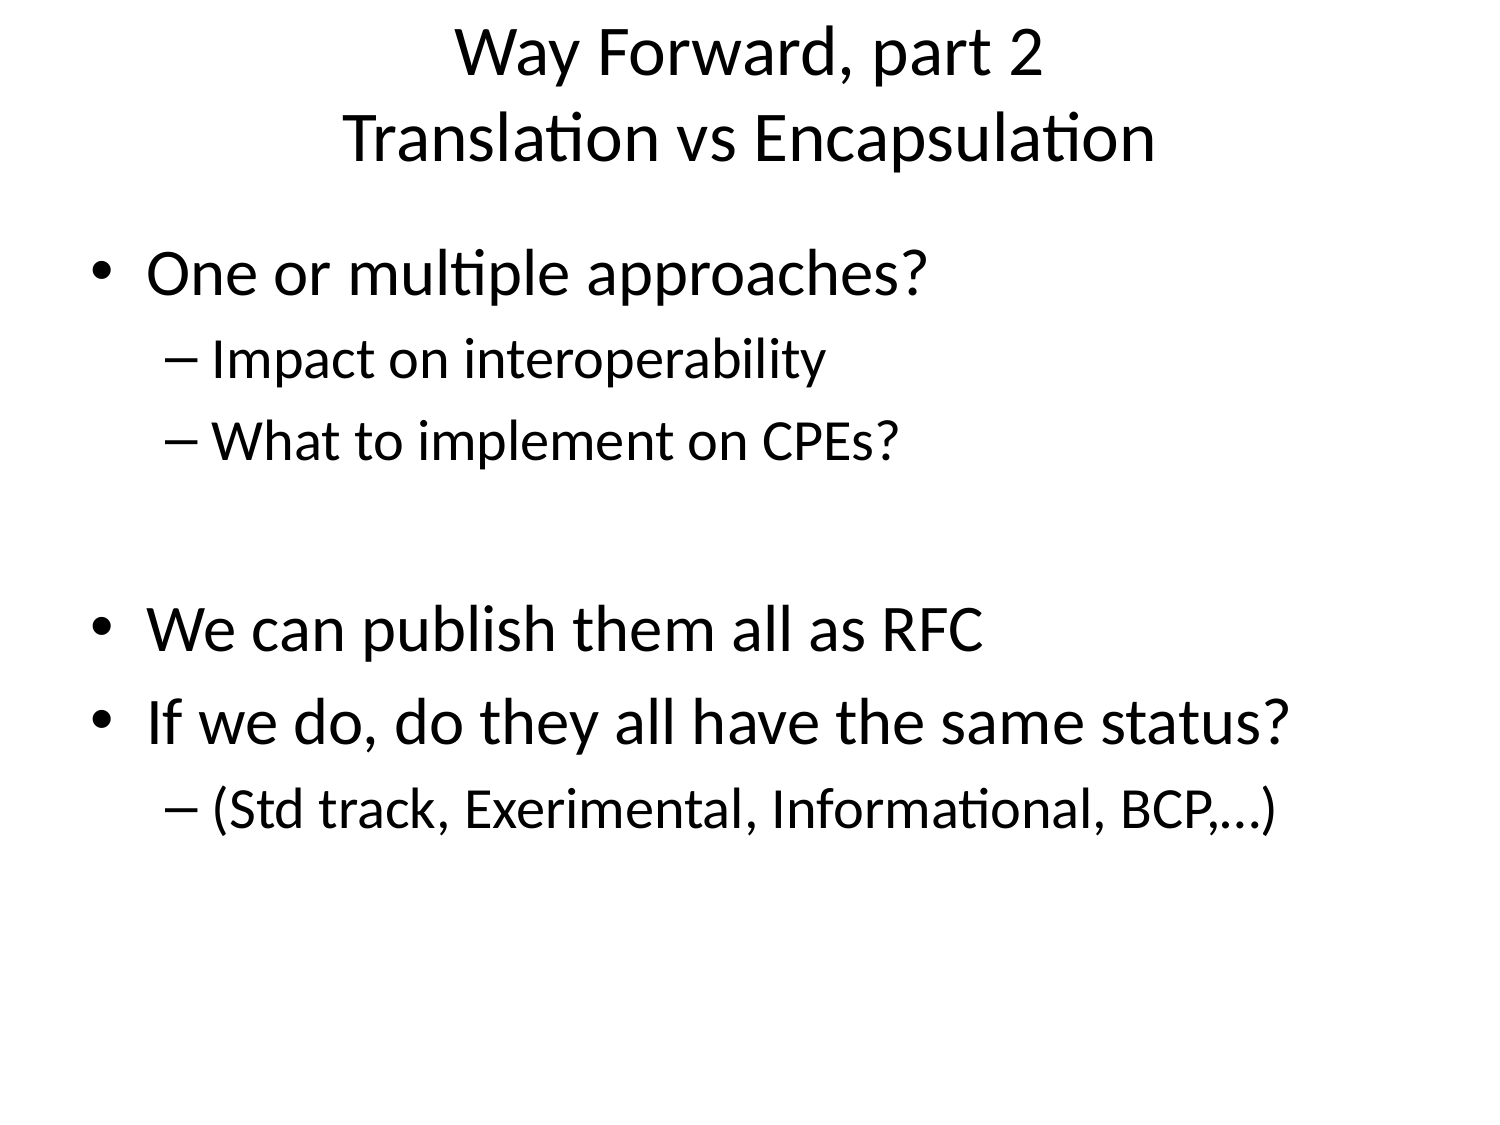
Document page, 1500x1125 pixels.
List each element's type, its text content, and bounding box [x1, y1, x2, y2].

title Way Forward, part 2 Translation vs Encapsulation [75, 0, 1425, 184]
list One or multiple approaches? Impact on interoperability What to implement on CPEs? We can publish them all as RFC If we do, do they all have the same status? (Std track, Exerimental, Informational, BCP,…) [75, 221, 1425, 1041]
